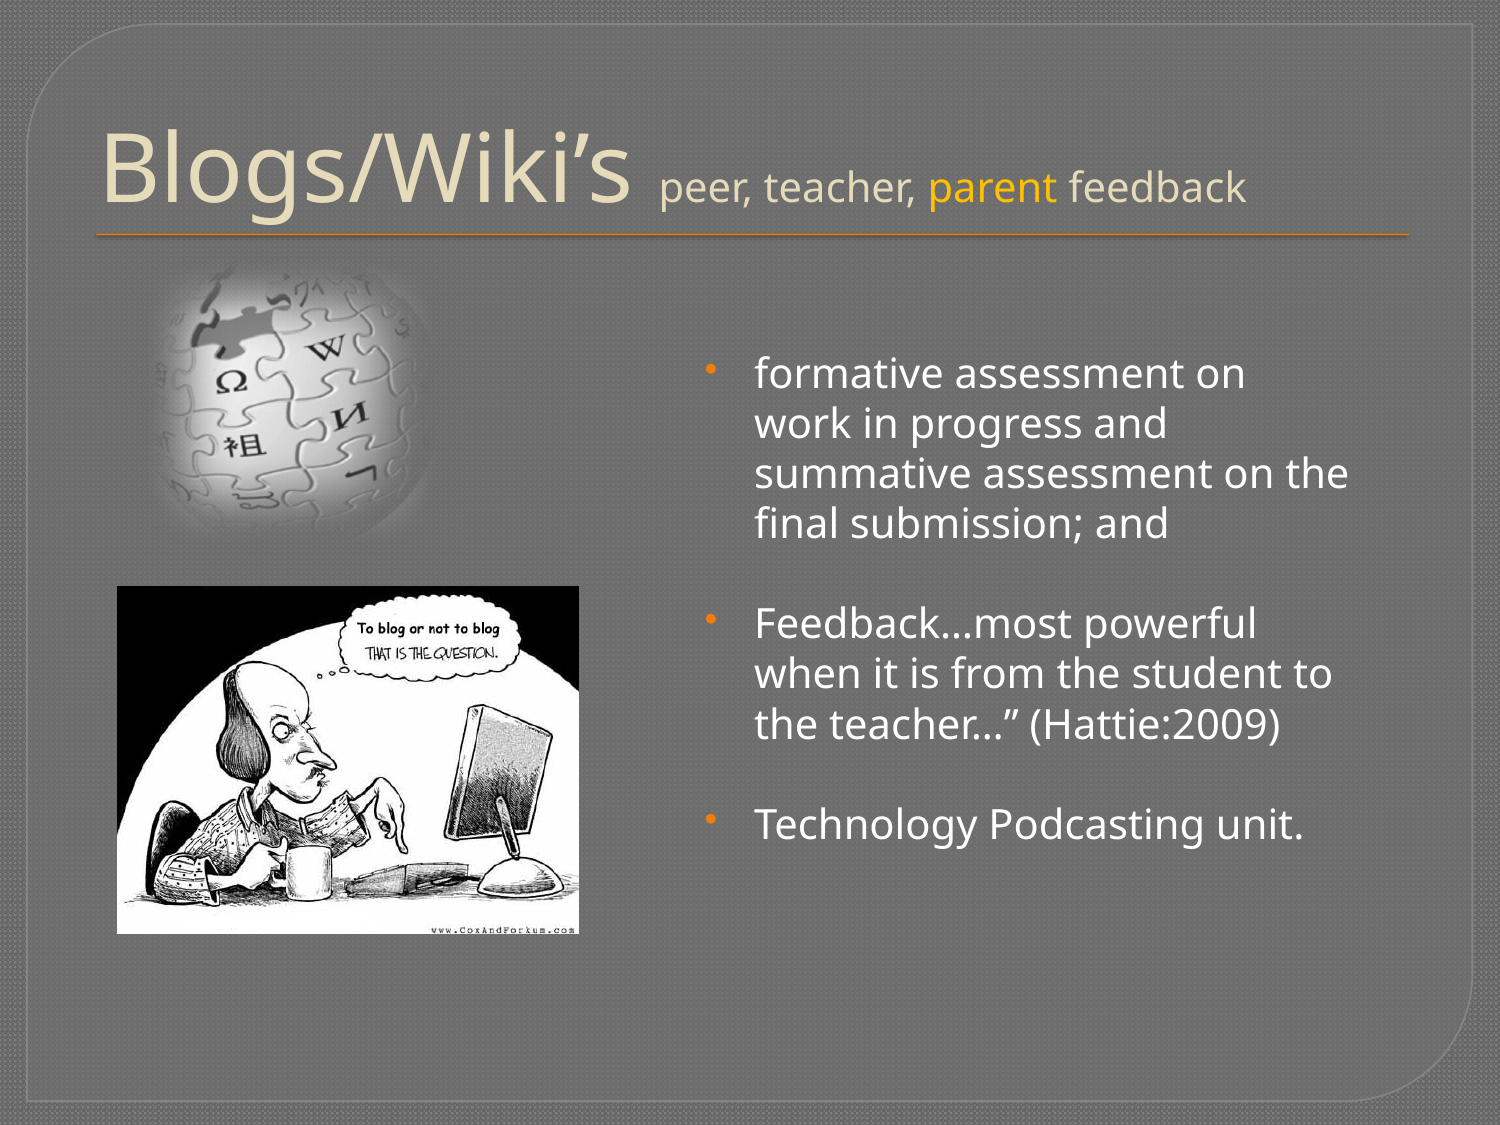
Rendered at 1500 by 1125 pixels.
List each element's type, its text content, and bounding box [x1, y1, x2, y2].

list formative assessment on work in progress and summative assessment on the final submission; and Feedback…most powerful when it is from the student to the teacher…” (Hattie:2009) Technology Podcasting unit. [691, 339, 1367, 914]
picture [140, 255, 441, 549]
picture [116, 585, 580, 934]
title Blogs/Wiki’s peer, teacher, parent feedback [75, 41, 1425, 230]
